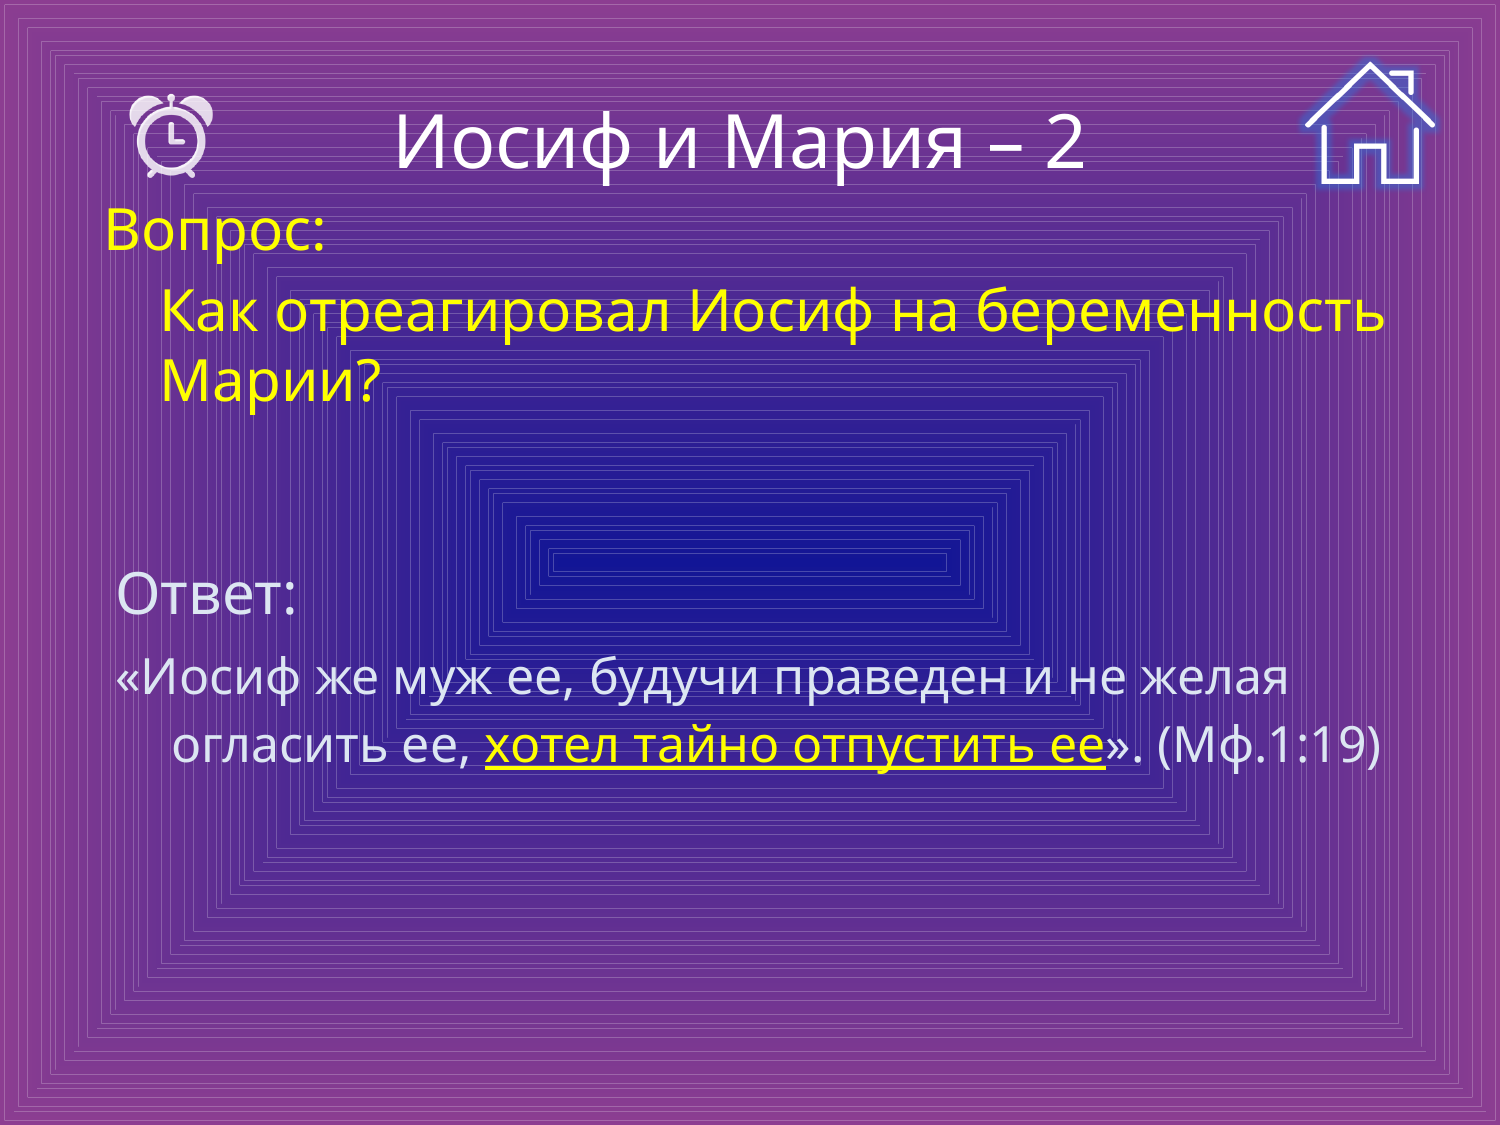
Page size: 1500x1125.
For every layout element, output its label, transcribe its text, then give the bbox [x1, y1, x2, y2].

picture [1304, 54, 1435, 184]
list Вопрос: Как отреагировал Иосиф на беременность Марии? [88, 184, 1437, 433]
list Ответ: «Иосиф же муж ее, будучи праведен и не желая огласить ее, хотел тайно отпустить ее». (Мф.1:19) [100, 538, 1437, 976]
picture [123, 89, 219, 185]
title Иосиф и Мария – 2 [75, 45, 1425, 233]
